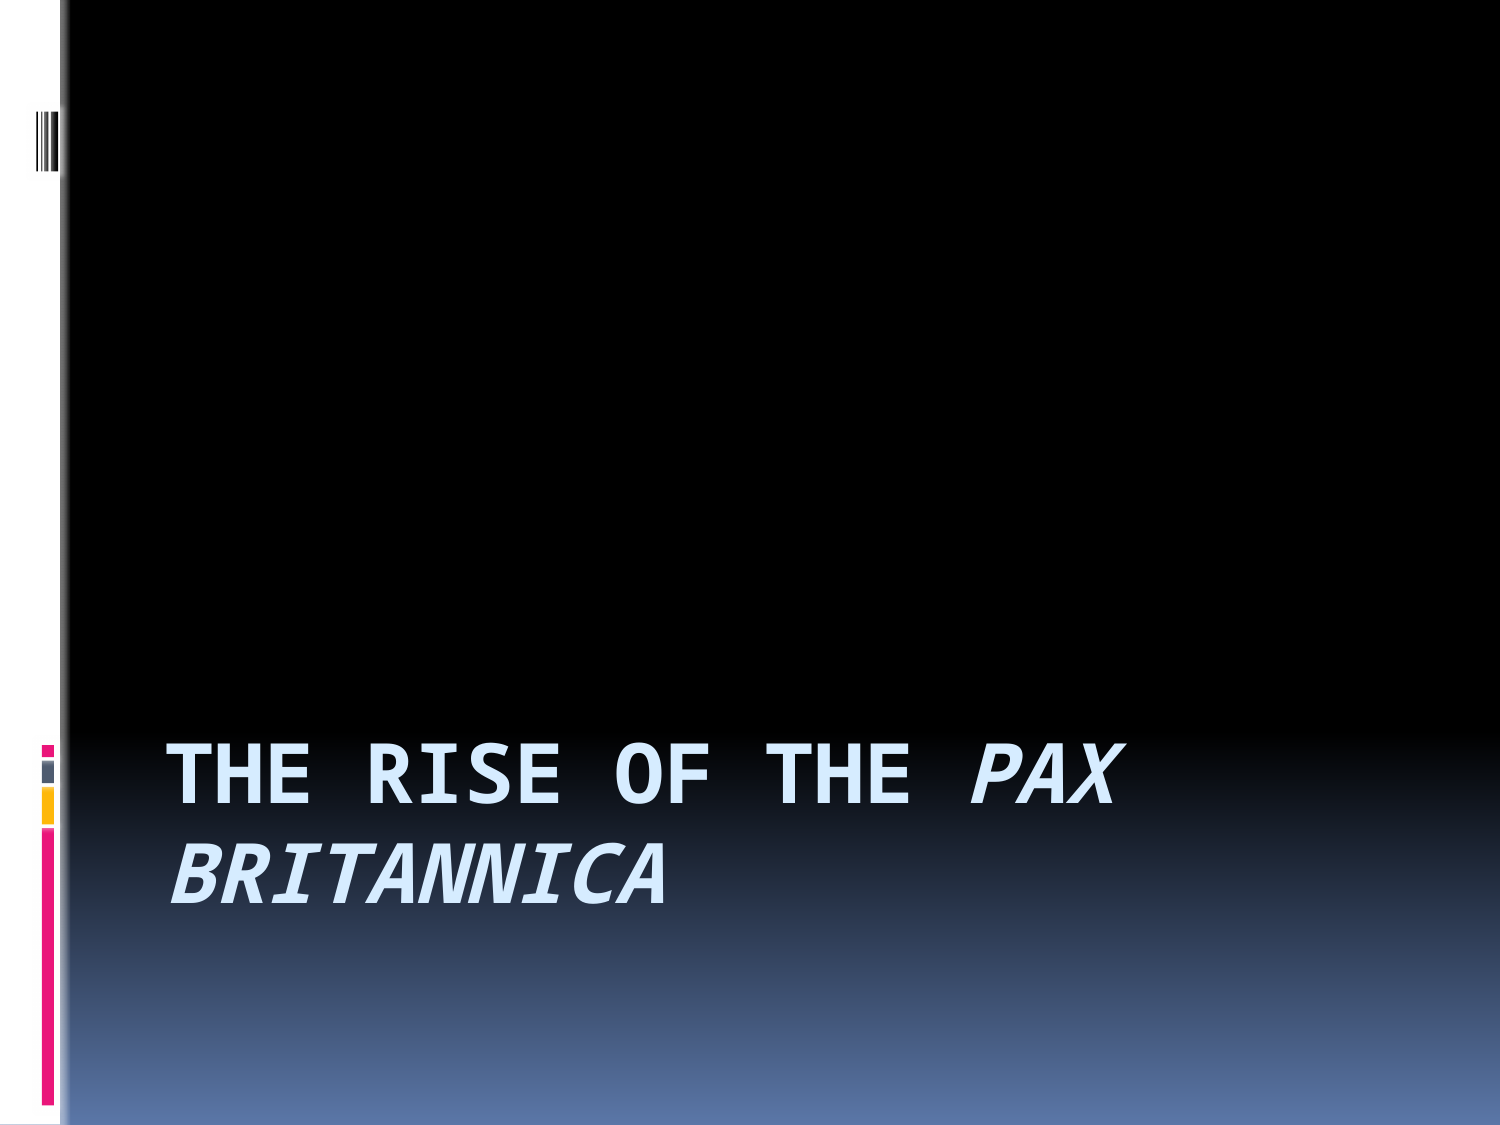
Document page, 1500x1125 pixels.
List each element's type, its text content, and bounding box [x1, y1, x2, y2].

title The Rise of the Pax Britannica [150, 712, 1425, 1037]
